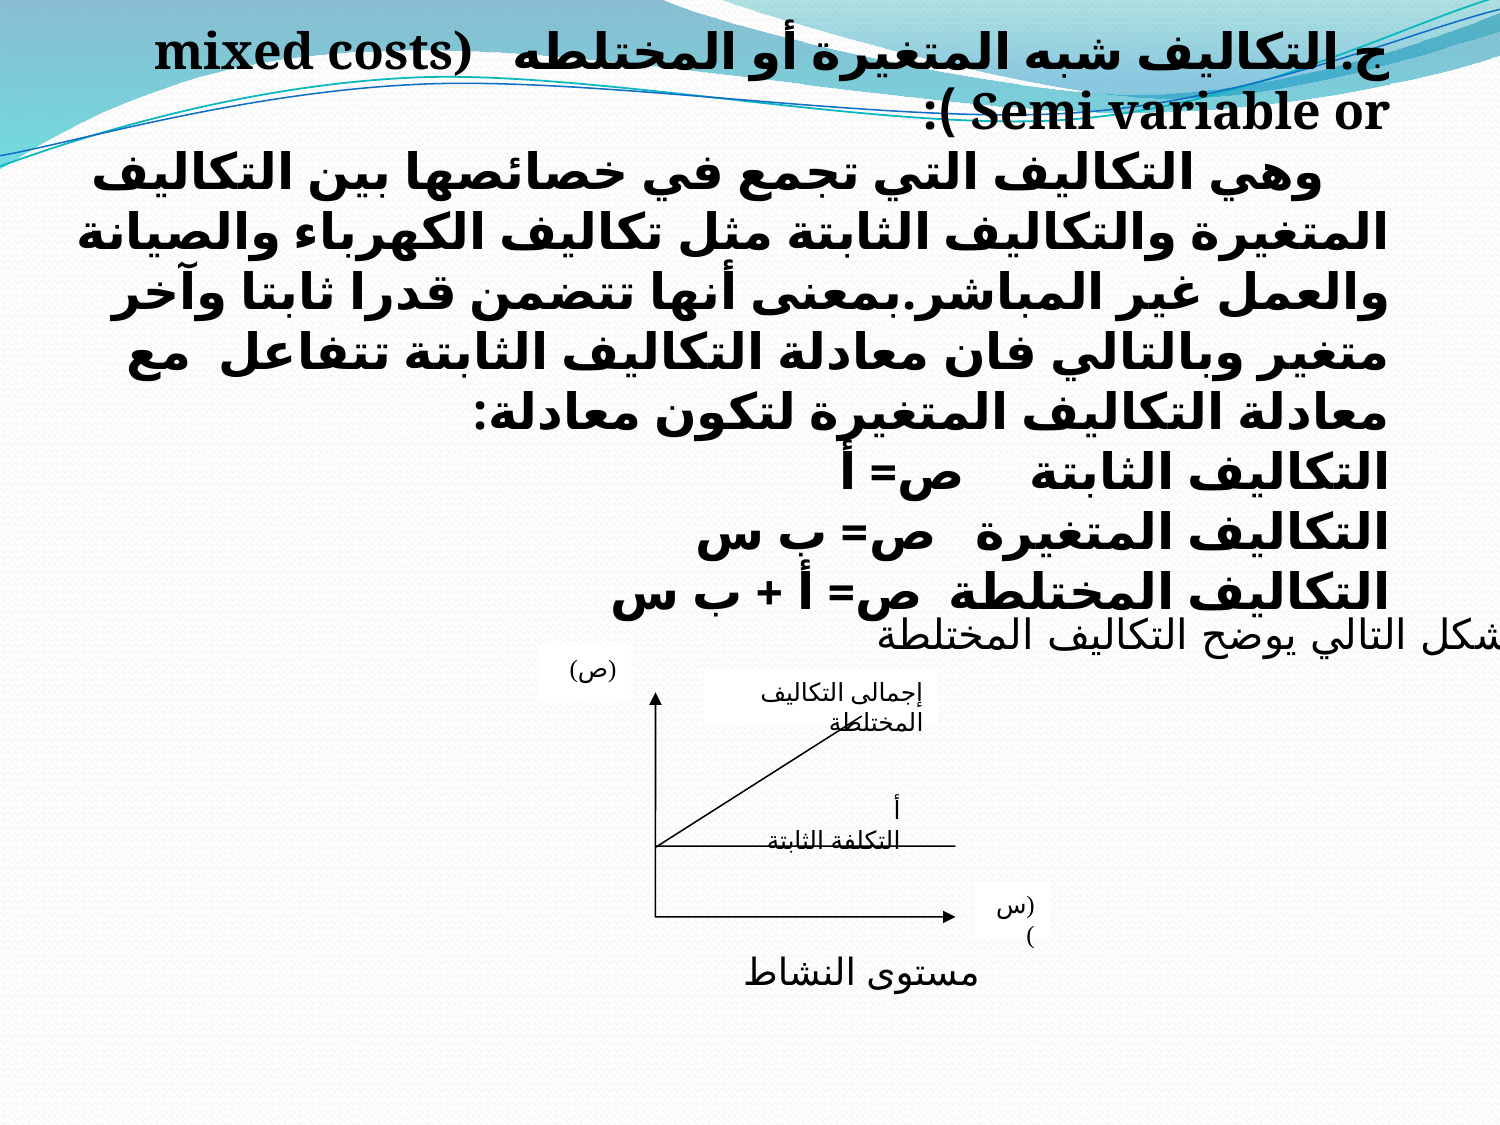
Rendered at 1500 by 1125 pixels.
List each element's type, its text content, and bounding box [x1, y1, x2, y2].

text_box إجمالى التكاليف المختلطة [703, 668, 939, 725]
text_box [656, 910, 956, 924]
text_box أ التكلفة الثابتة [703, 786, 916, 862]
text_box (س) [974, 881, 1050, 938]
text_box (ص) [537, 645, 632, 702]
text_box [649, 692, 662, 846]
text_box مستوى النشاط [728, 940, 995, 1001]
text_box ج.التكاليف شبه المتغيرة أو المختلطه mixed costs) Semi variable or ): وهي التكاليف التي تجمع في خصائصها بين التكاليف المتغيرة والتكاليف الثابتة مثل تكاليف الكهرباء والصيانة والعمل غير المباشر.بمعنى أنها تتضمن قدرا ثابتا وآخر متغير وبالتالي فان معادلة التكاليف الثابتة تتفاعل مع معادلة التكاليف المتغيرة لتكون معادلة: التكاليف الثابتة ص= أ التكاليف المتغيرة ص= ب س التكاليف المختلطة ص= أ + ب س [29, 12, 1406, 628]
text_box الشكل التالي يوضح التكاليف المختلطة [861, 562, 1500, 715]
